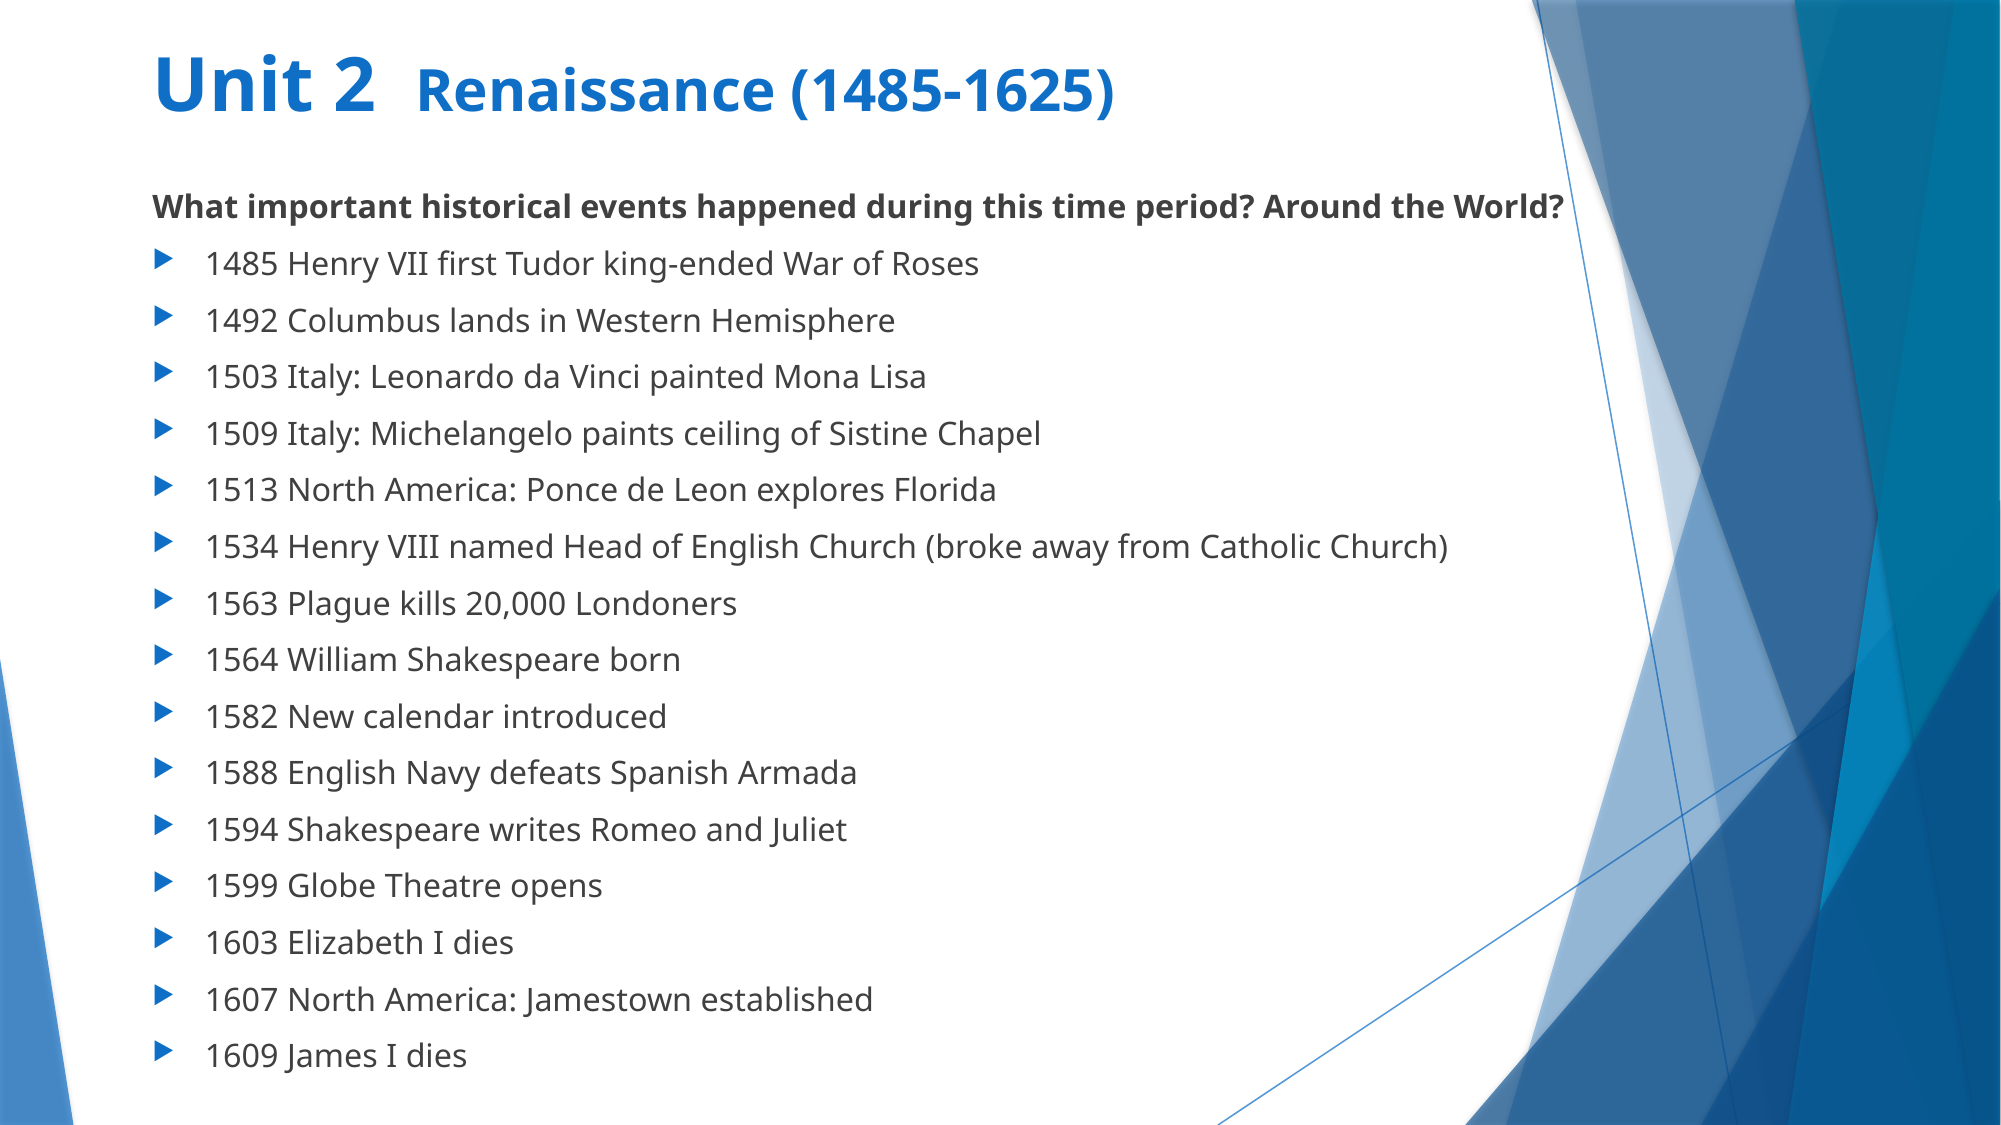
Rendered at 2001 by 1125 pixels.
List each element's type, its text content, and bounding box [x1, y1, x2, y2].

list What important historical events happened during this time period? Around the World? 1485 Henry VII first Tudor king-ended War of Roses 1492 Columbus lands in Western Hemisphere 1503 Italy: Leonardo da Vinci painted Mona Lisa 1509 Italy: Michelangelo paints ceiling of Sistine Chapel 1513 North America: Ponce de Leon explores Florida 1534 Henry VIII named Head of English Church (broke away from Catholic Church) 1563 Plague kills 20,000 Londoners 1564 William Shakespeare born 1582 New calendar introduced 1588 English Navy defeats Spanish Armada 1594 Shakespeare writes Romeo and Juliet 1599 Globe Theatre opens 1603 Elizabeth I dies 1607 North America: Jamestown established 1609 James I dies [137, 179, 1863, 1091]
title Unit 2 Renaissance (1485-1625) [137, 29, 1863, 147]
